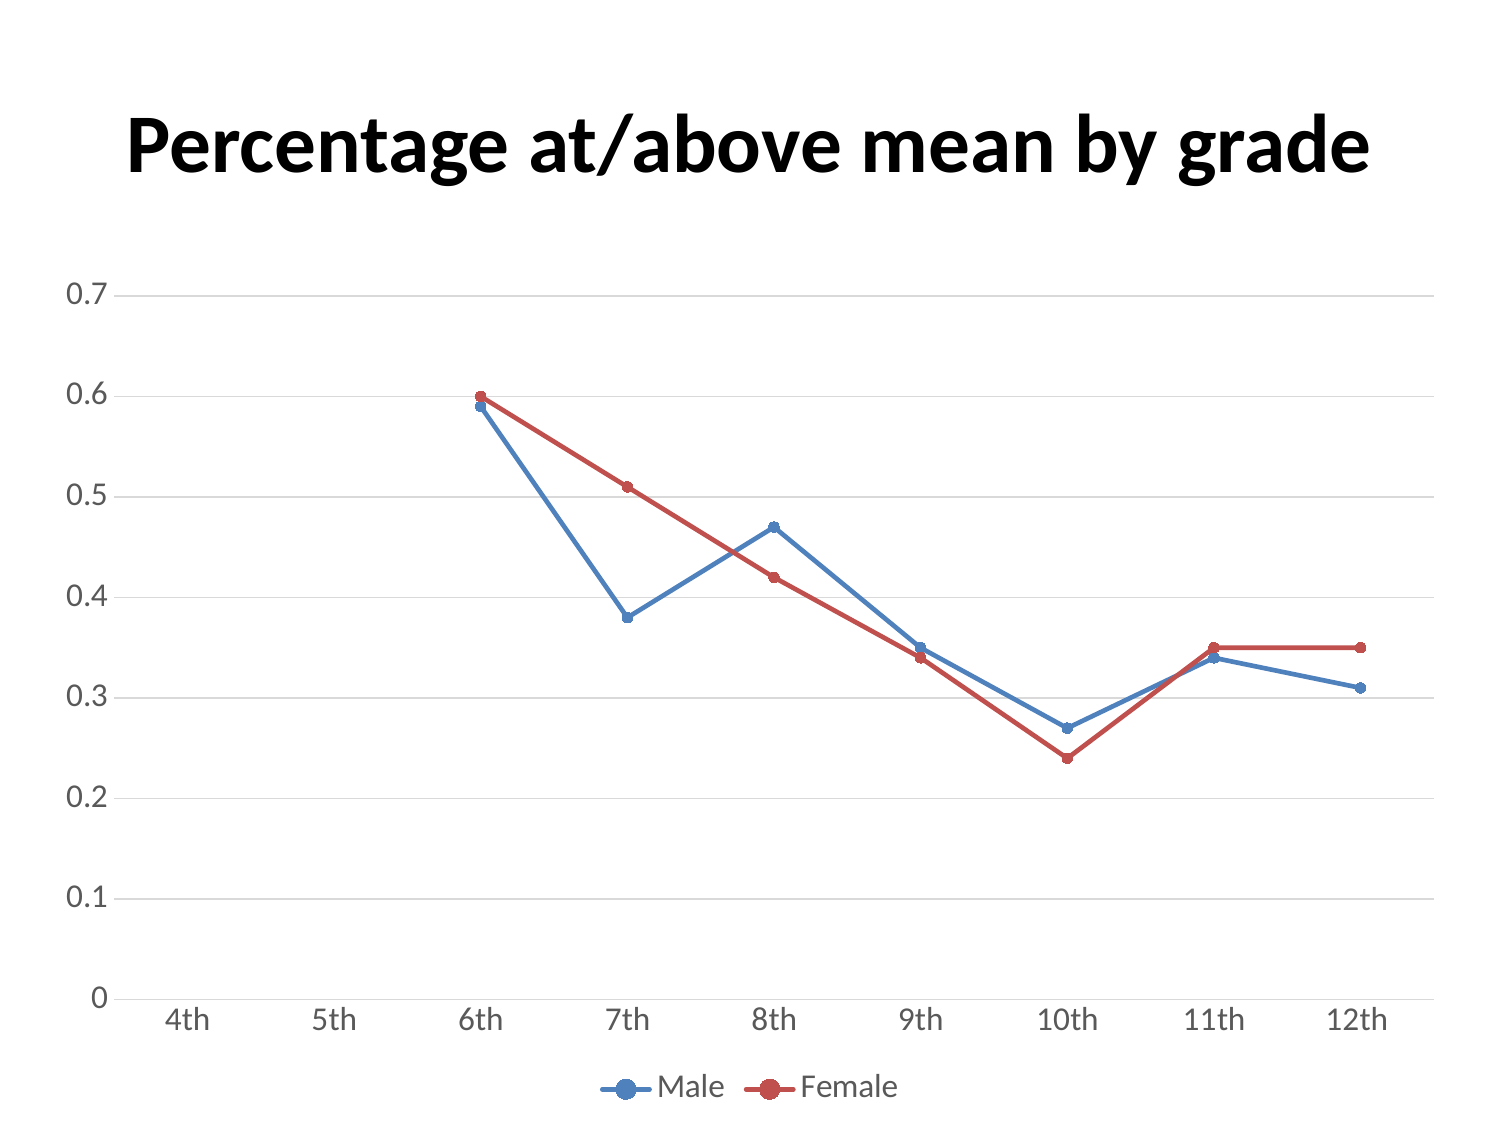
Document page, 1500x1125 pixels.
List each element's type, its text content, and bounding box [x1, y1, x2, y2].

title Percentage at/above mean by grade [75, 45, 1425, 233]
chart [37, 262, 1463, 1113]
